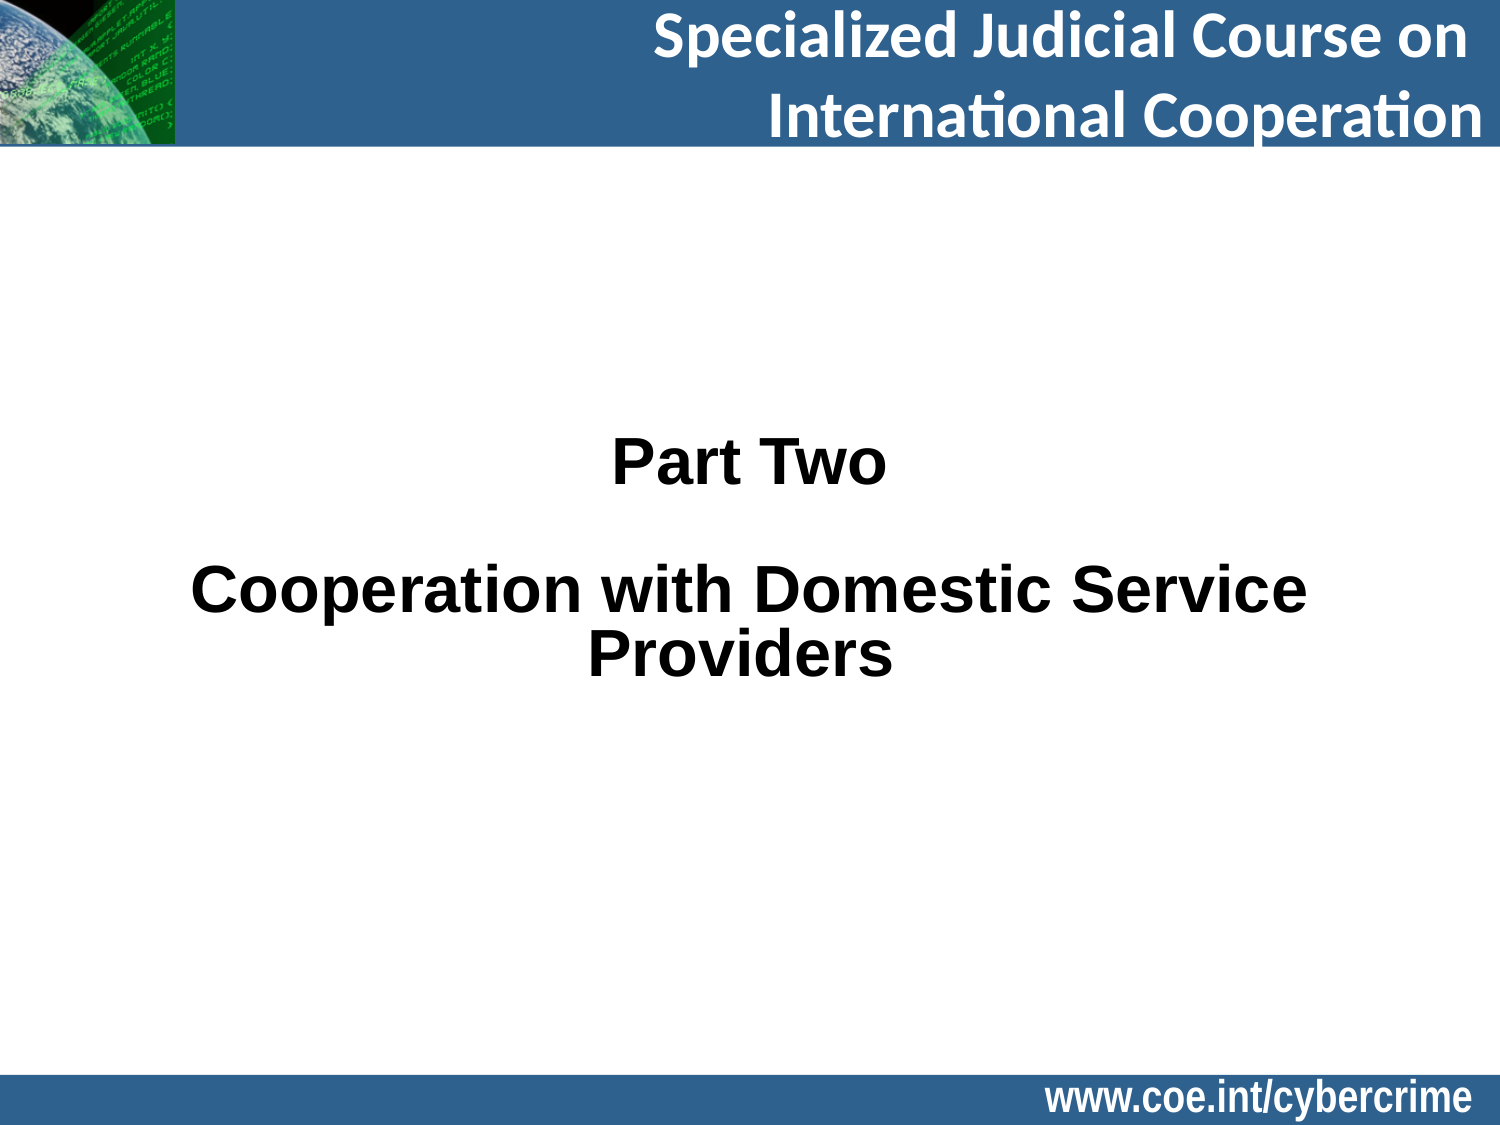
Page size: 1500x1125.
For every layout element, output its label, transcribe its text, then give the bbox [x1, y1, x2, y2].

picture [0, 0, 175, 144]
text_box Specialized Judicial Course on International Cooperation [177, 0, 1500, 149]
text_box Part Two Cooperation with Domestic Service Providers [50, 425, 1450, 697]
text_box www.coe.int/cybercrime [1030, 1059, 1500, 1125]
text_box [0, 1073, 1030, 1125]
